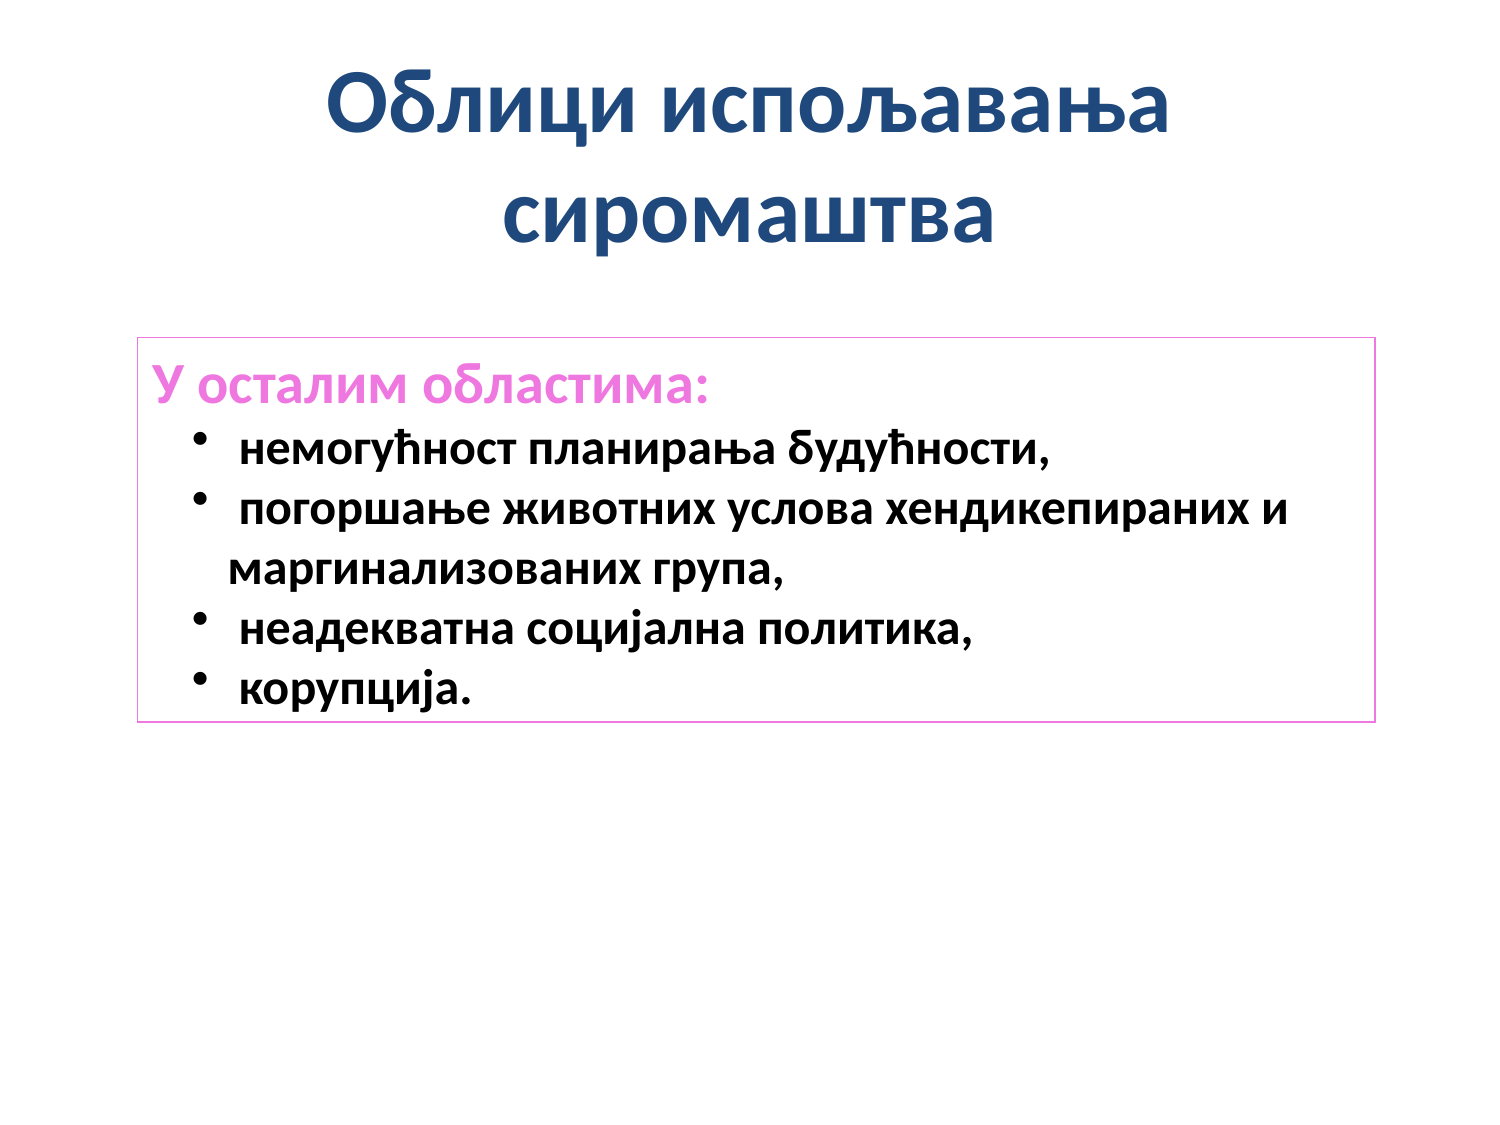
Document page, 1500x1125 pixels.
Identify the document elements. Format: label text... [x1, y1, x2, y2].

text_box Облици испољавања сиромаштва [74, 112, 1425, 300]
text_box У осталим областима: немогућност планирања будућности, погоршање животних услова хендикепираних и маргинализованих група, неадекватна социјална политика, корупција. [137, 337, 1375, 723]
